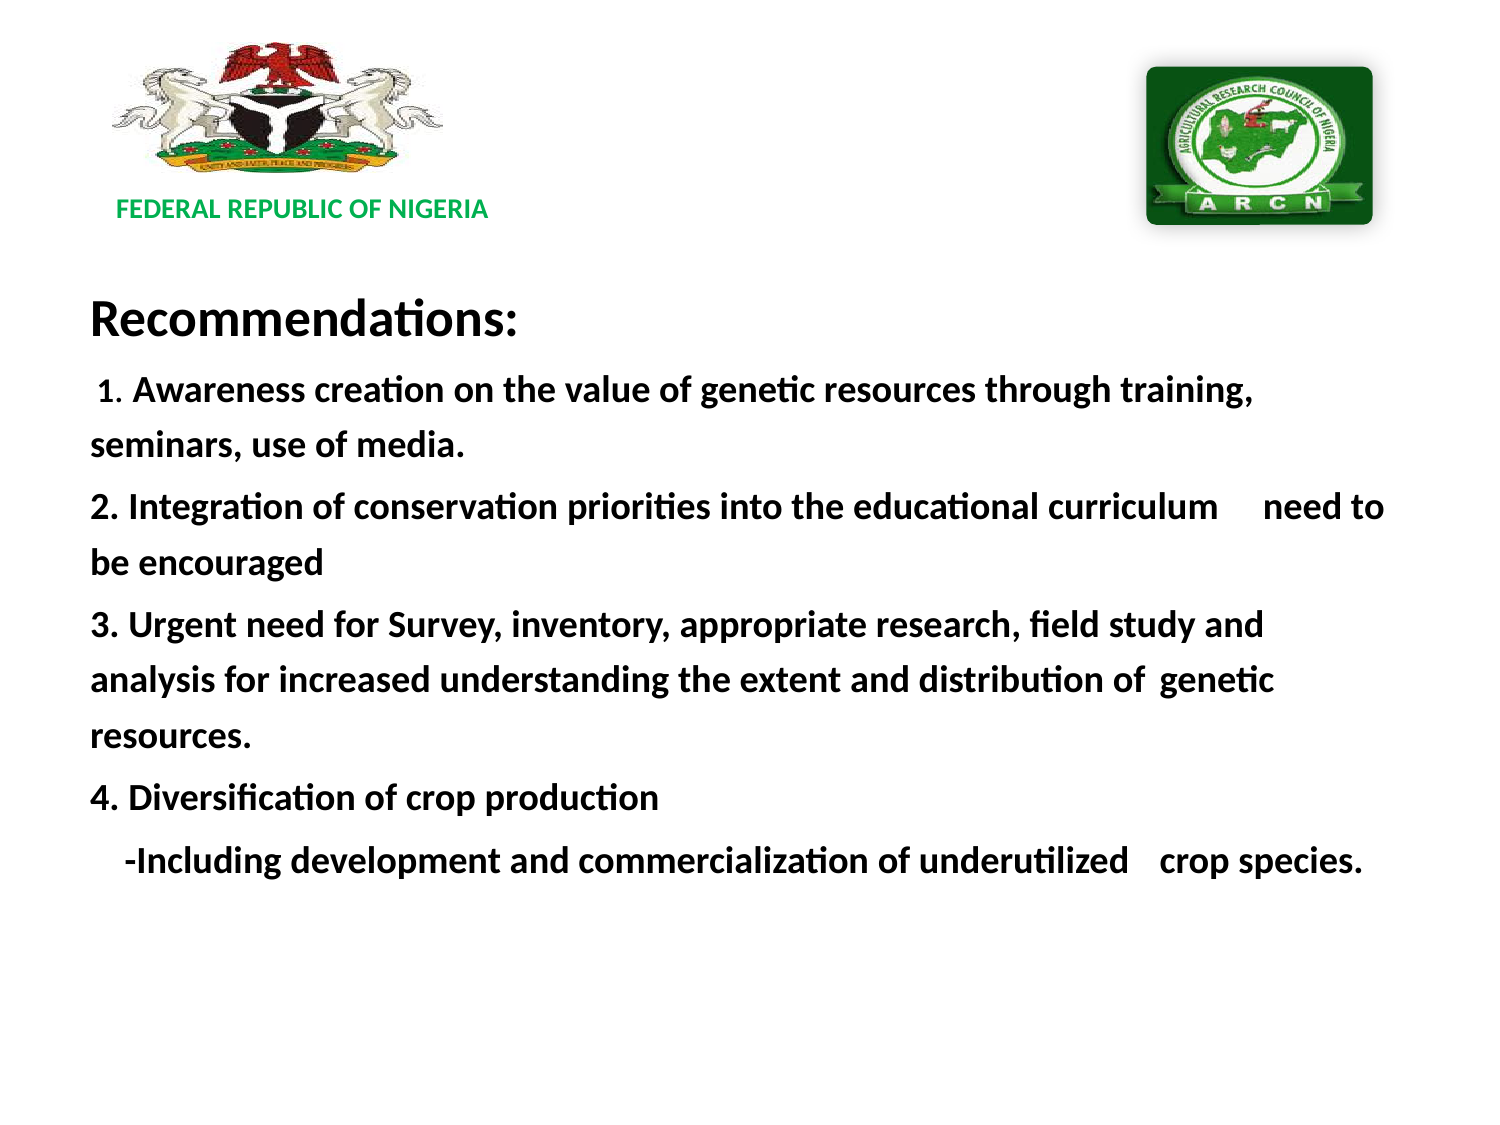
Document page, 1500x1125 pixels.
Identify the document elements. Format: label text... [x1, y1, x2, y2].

list Recommendations: 1. Awareness creation on the value of genetic resources through training, seminars, use of media. 2. Integration of conservation priorities into the educational curriculum need to be encouraged 3. Urgent need for Survey, inventory, appropriate research, field study and analysis for increased understanding the extent and distribution of genetic resources. 4. Diversification of crop production -Including development and commercialization of underutilized crop species. [75, 262, 1425, 1005]
picture [1146, 66, 1373, 225]
picture [111, 42, 444, 173]
title FEDERAL REPUBLIC OF NIGERIA [75, 45, 1425, 233]
